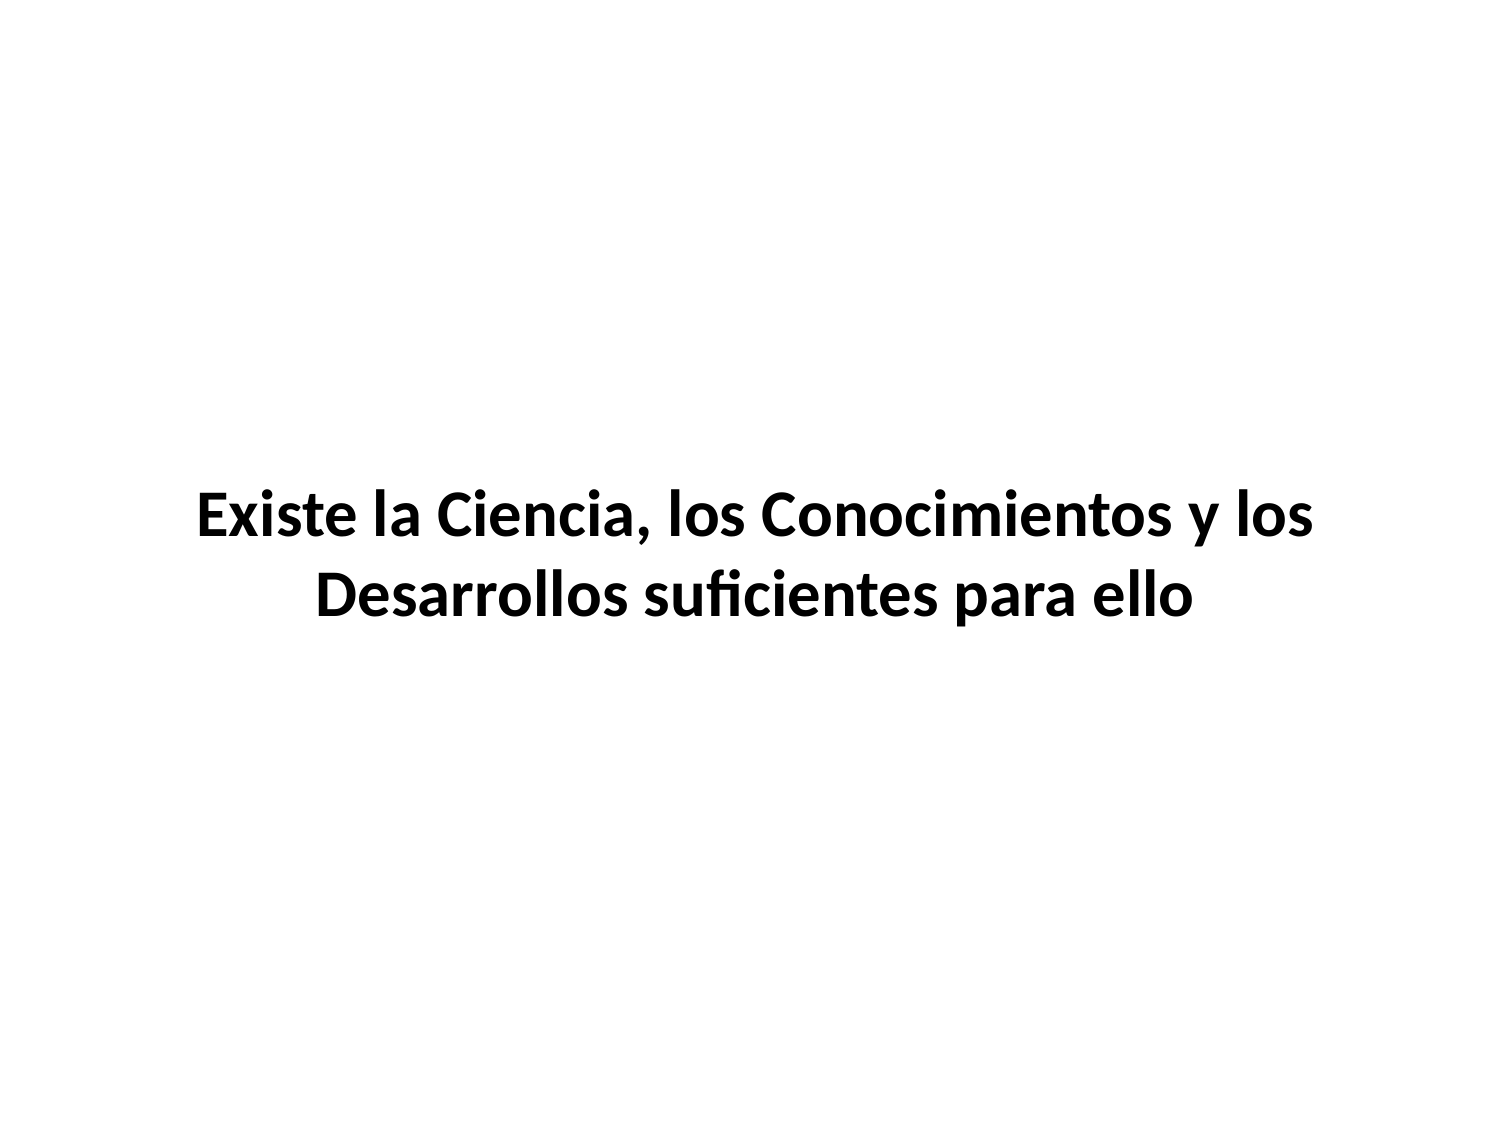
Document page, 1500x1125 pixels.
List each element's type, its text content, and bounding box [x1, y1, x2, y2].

text_box Existe la Ciencia, los Conocimientos y los Desarrollos suficientes para ello [53, 462, 1459, 772]
